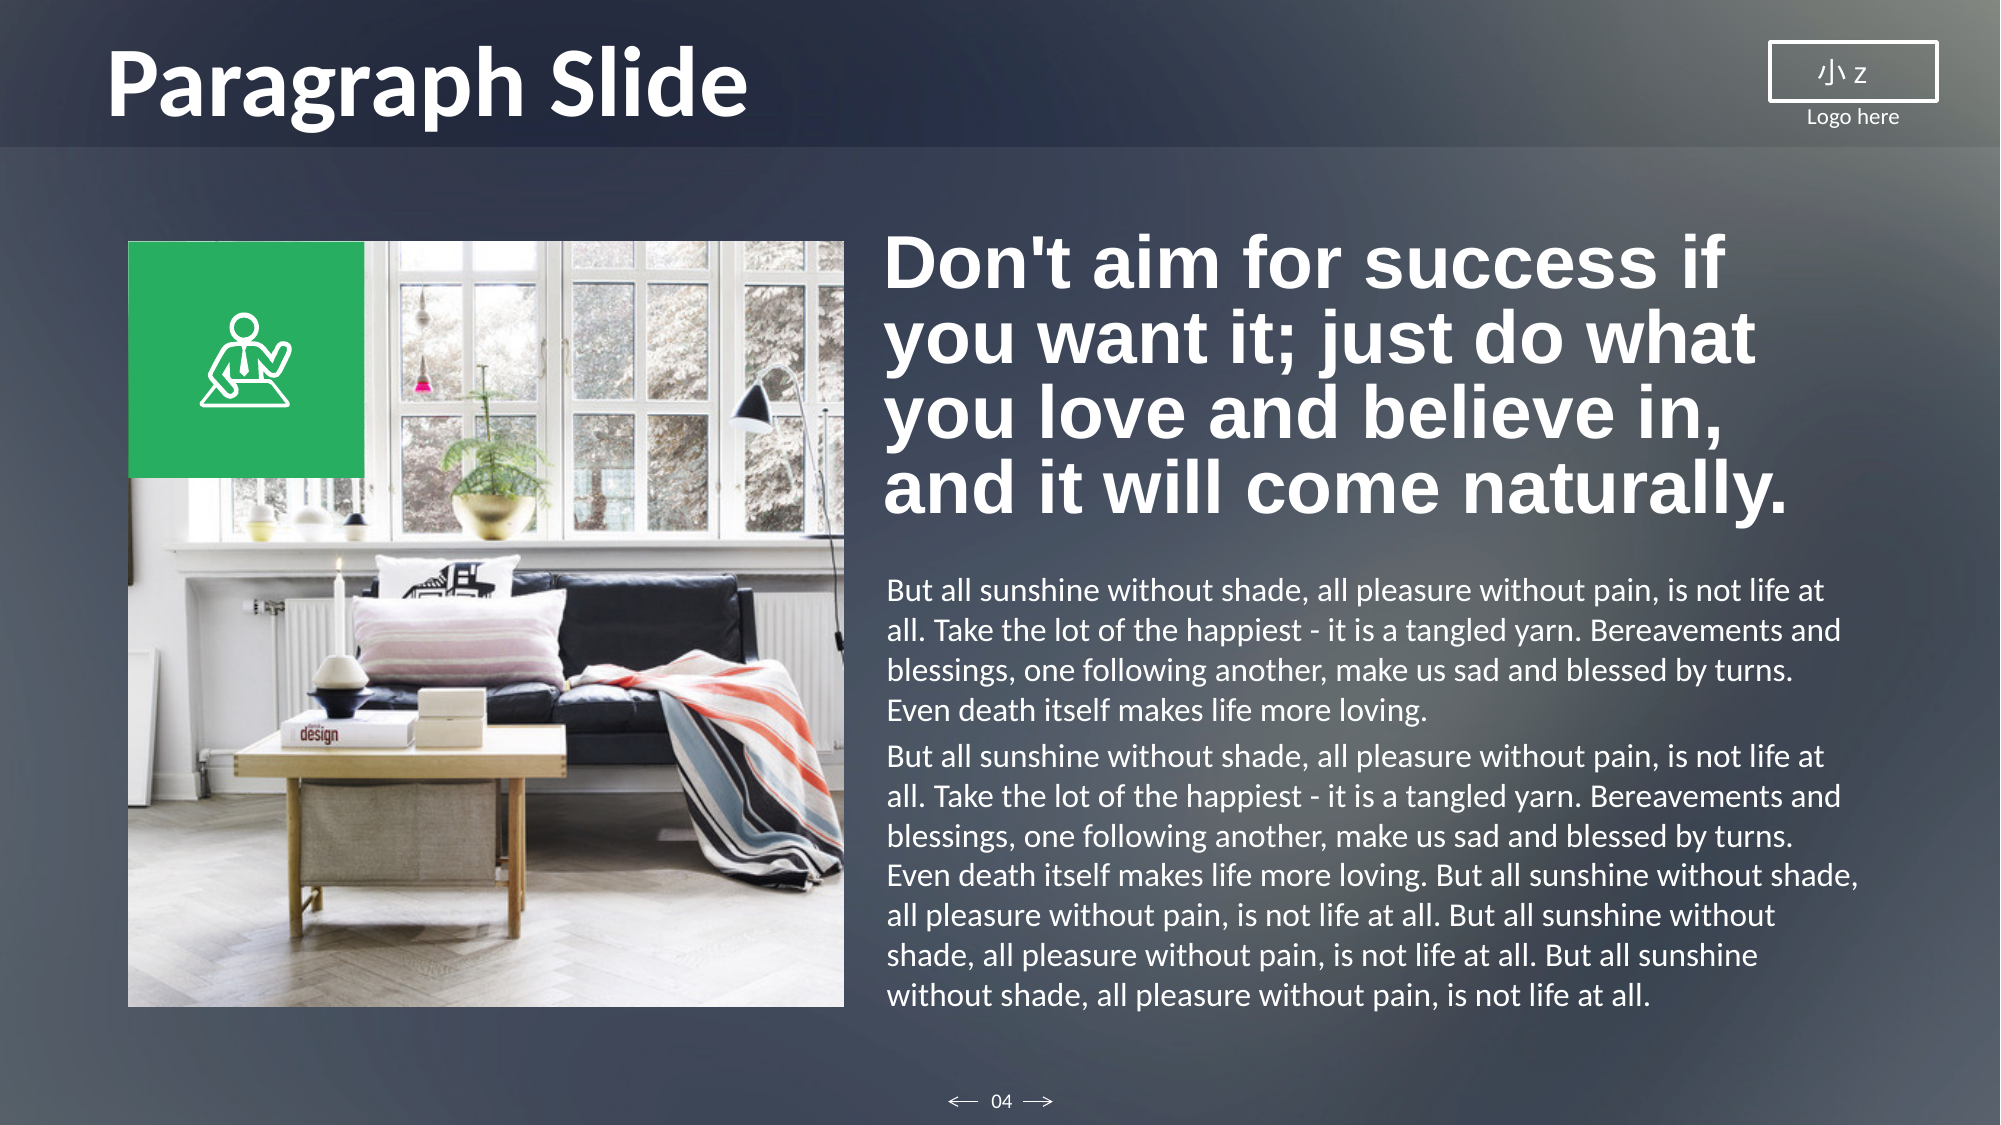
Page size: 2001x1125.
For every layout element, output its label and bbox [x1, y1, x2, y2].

picture [0, 0, 2000, 1125]
text_box [947, 1079, 1054, 1123]
text_box [1769, 41, 1938, 138]
text_box [128, 241, 365, 479]
